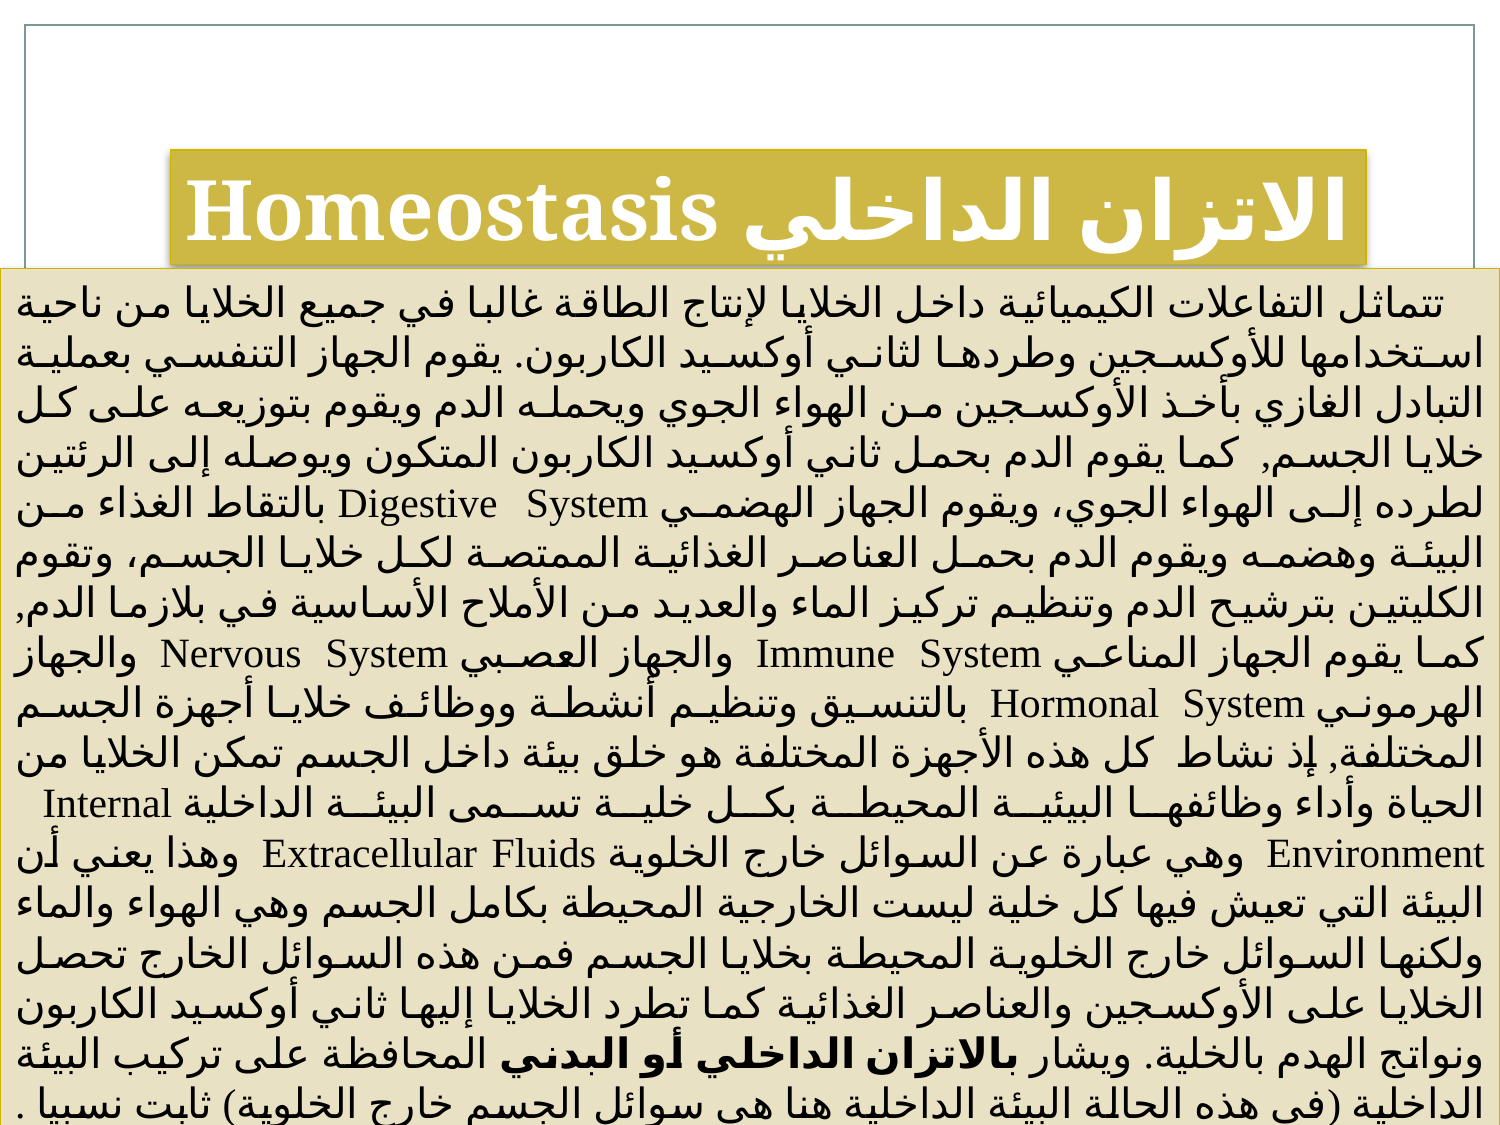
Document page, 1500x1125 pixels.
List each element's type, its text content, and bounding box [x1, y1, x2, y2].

text_box الاتزان الداخلي Homeostasis [170, 149, 1367, 265]
text_box تتماثل التفاعلات الكيميائية داخل الخلايا لإنتاج الطاقة غالبا في جميع الخلايا من ناحية استخدامها للأوكسجين وطردها لثاني أوكسيد الكاربون. يقوم الجهاز التنفسي بعملية التبادل الغازي بأخذ الأوكسجين من الهواء الجوي ويحمله الدم ويقوم بتوزيعه على كل خلايا الجسم, كما يقوم الدم بحمل ثاني أوكسيد الكاربون المتكون ويوصله إلى الرئتين لطرده إلى الهواء الجوي، ويقوم الجهاز الهضمي Digestive System بالتقاط الغذاء من البيئة وهضمه ويقوم الدم بحمل العناصر الغذائية الممتصة لكل خلايا الجسم، وتقوم الكليتين بترشيح الدم وتنظيم تركيز الماء والعديد من الأملاح الأساسية في بلازما الدم, كما يقوم الجهاز المناعي Immune System والجهاز العصبي Nervous System والجهاز الهرموني Hormonal System بالتنسيق وتنظيم أنشطة ووظائف خلايا أجهزة الجسم المختلفة, إذ نشاط كل هذه الأجهزة المختلفة هو خلق بيئة داخل الجسم تمكن الخلايا من الحياة وأداء وظائفها البيئية المحيطة بكل خلية تسمى البيئة الداخلية Internal Environment وهي عبارة عن السوائل خارج الخلوية Extracellular Fluids وهذا يعني أن البيئة التي تعيش فيها كل خلية ليست الخارجية المحيطة بكامل الجسم وهي الهواء والماء ولكنها السوائل خارج الخلوية المحيطة بخلايا الجسم فمن هذه السوائل الخارج تحصل الخلايا على الأوكسجين والعناصر الغذائية كما تطرد الخلايا إليها ثاني أوكسيد الكاربون ونواتج الهدم بالخلية. ويشار بالاتزان الداخلي أو البدني المحافظة على تركيب البيئة الداخلية (في هذه الحالة البيئة الداخلية هنا هي سوائل الجسم خارج الخلوية) ثابت نسبيا . أو ميل الكائن الحي أو مجموعة كائنات حية بالبقاء في وضع مستقر في ظروف بيئية متغيرة. [0, 268, 1500, 1125]
